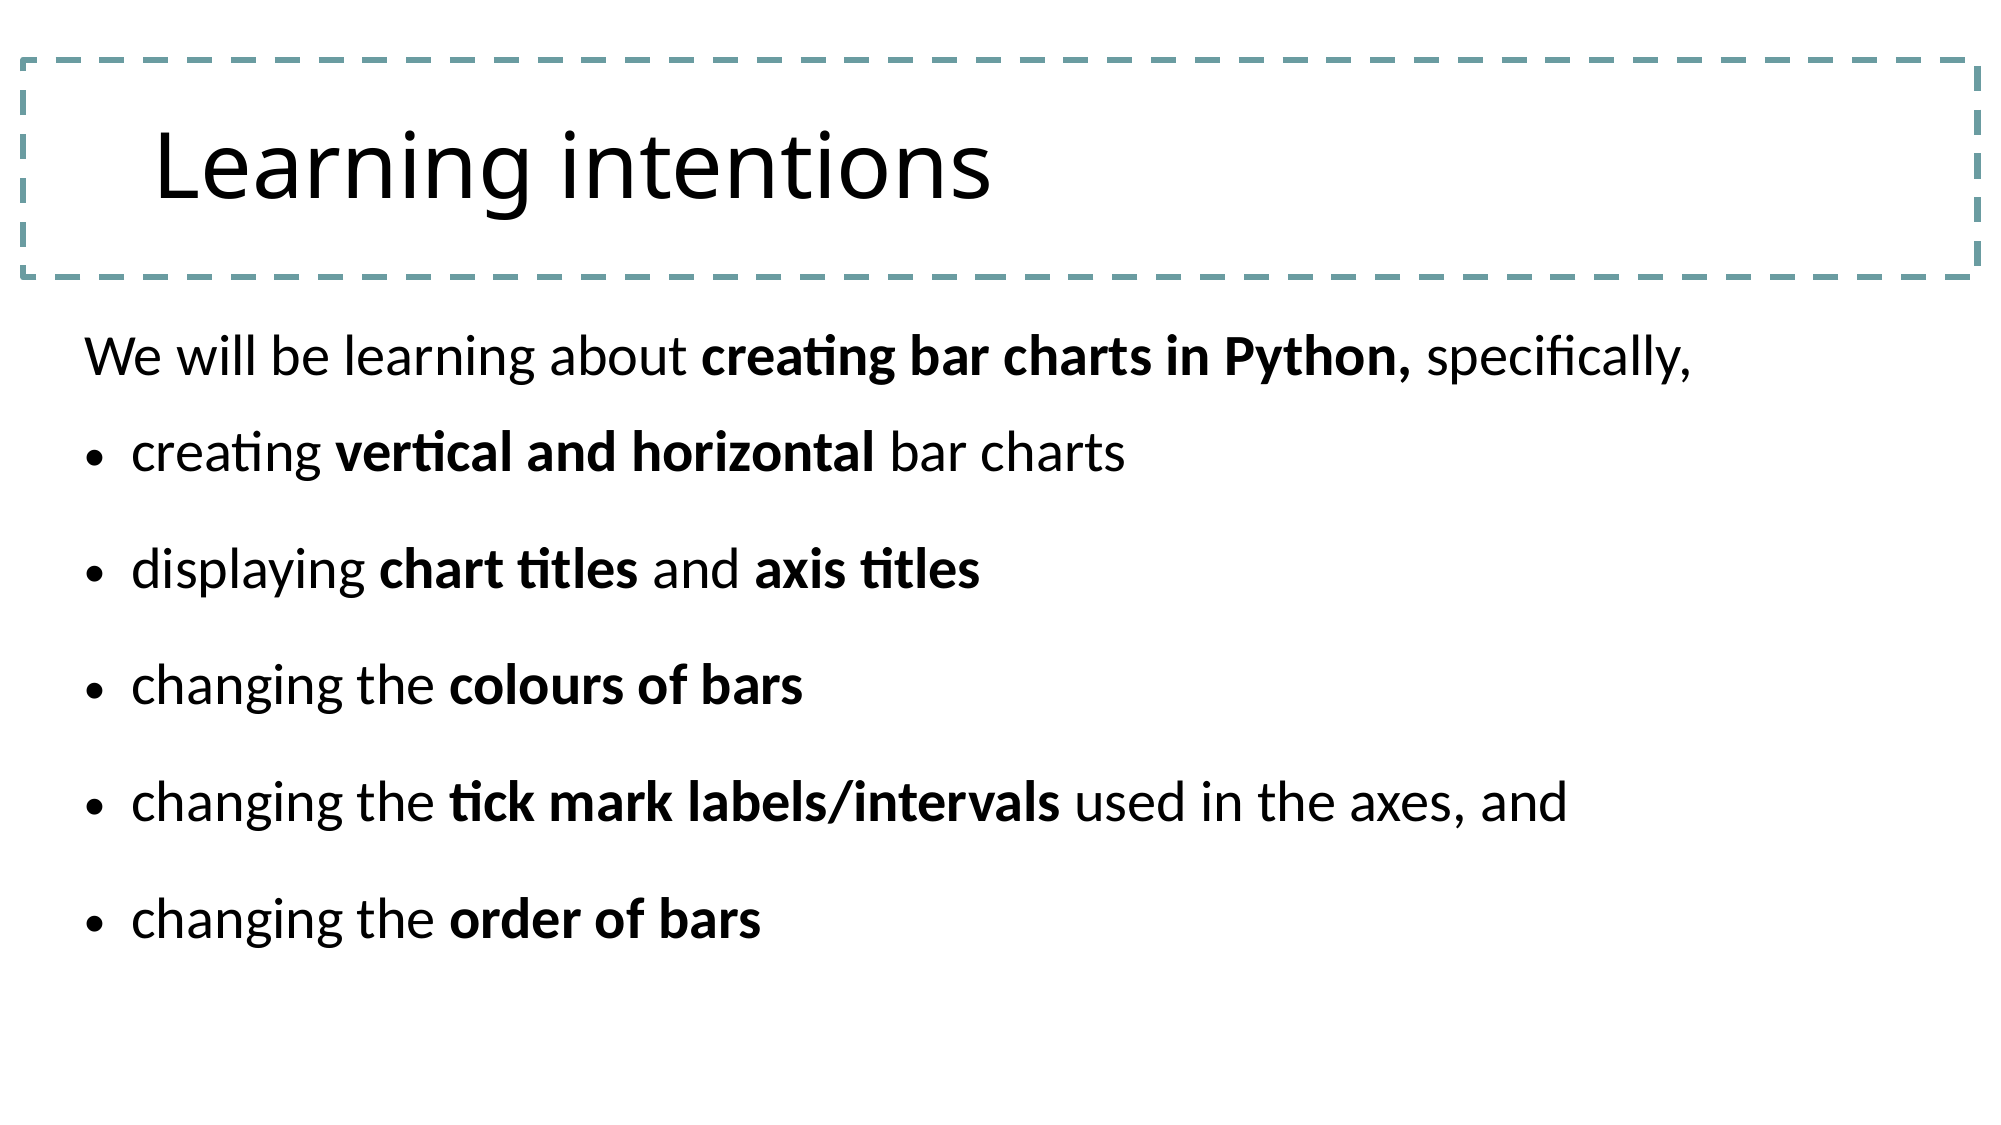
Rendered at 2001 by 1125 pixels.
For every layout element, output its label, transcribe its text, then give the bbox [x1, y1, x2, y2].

title Learning intentions [137, 59, 1863, 278]
table_header We will be learning about creating bar charts in Python, specifically, creating vertical and horizontal bar charts displaying chart titles and axis titles changing the colours of bars changing the tick mark labels/intervals used in the axes, and changing the order of bars [69, 324, 1848, 960]
